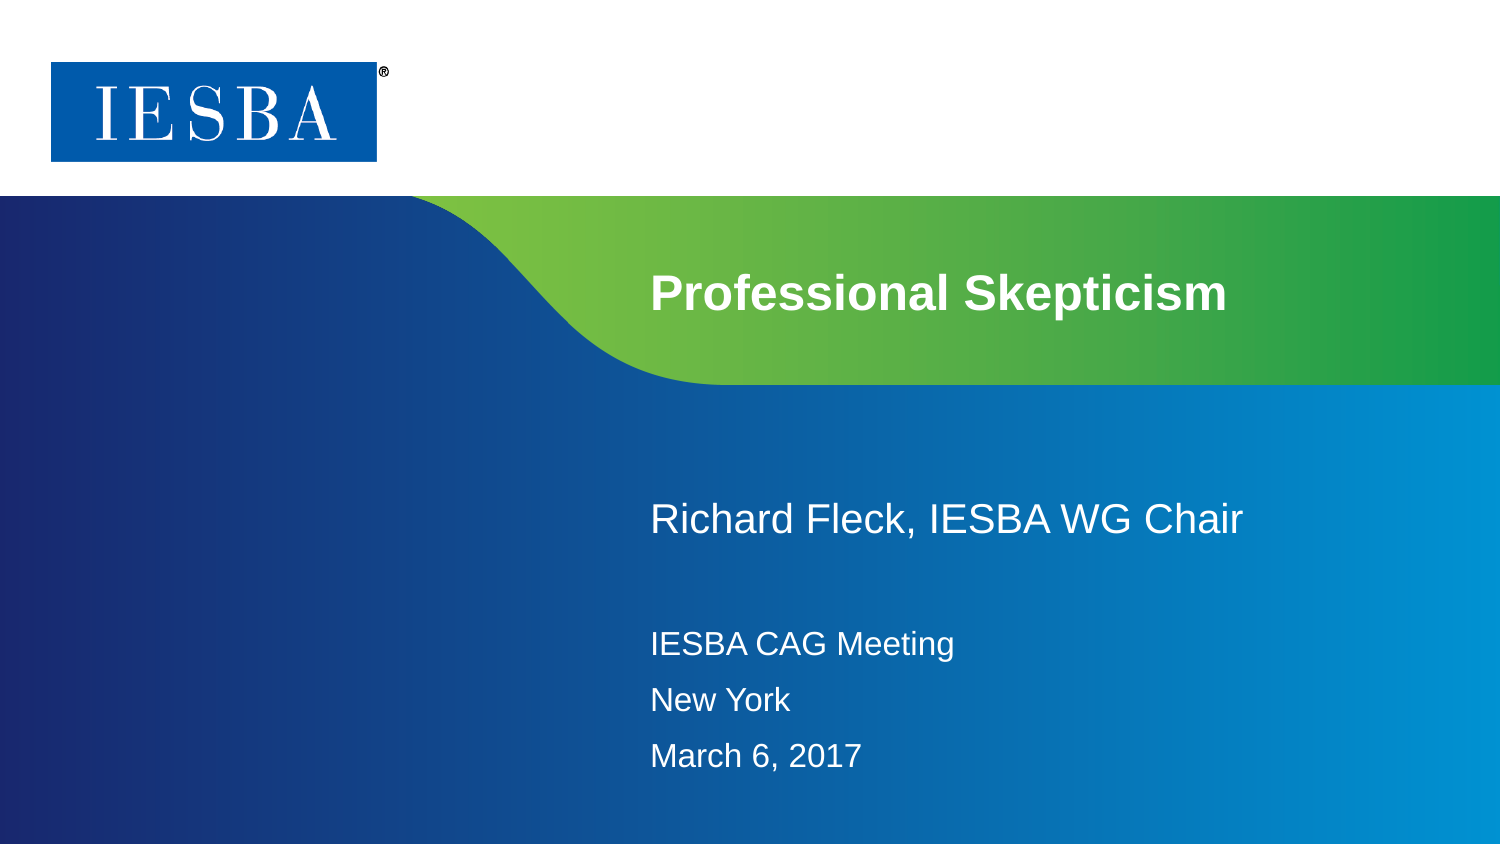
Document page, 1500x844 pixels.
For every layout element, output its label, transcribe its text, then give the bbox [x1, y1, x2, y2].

picture [51, 62, 389, 162]
title Professional Skepticism [650, 229, 1488, 352]
picture [412, 196, 1500, 385]
subtitle IESBA CAG Meeting New York March 6, 2017 [650, 621, 1450, 797]
text_box Richard Fleck, IESBA WG Chair [649, 492, 1488, 622]
